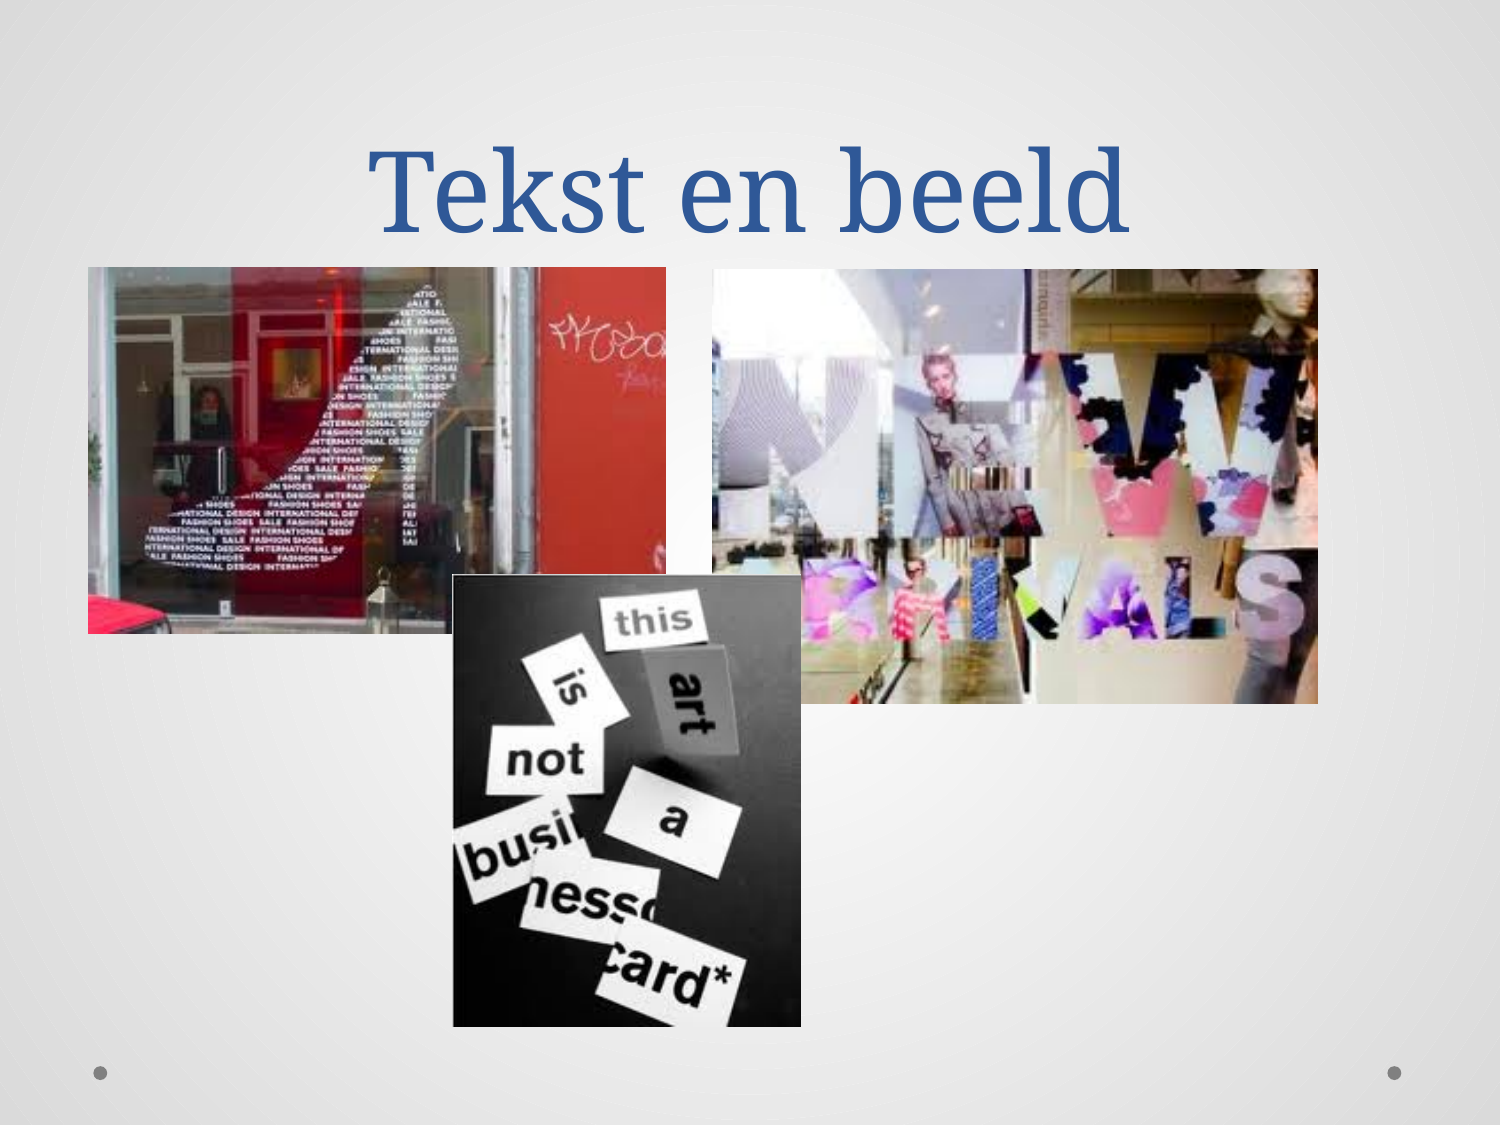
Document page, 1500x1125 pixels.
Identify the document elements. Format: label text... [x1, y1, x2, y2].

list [88, 266, 666, 634]
picture [452, 269, 1318, 1028]
title Tekst en beeld [75, 0, 1425, 263]
